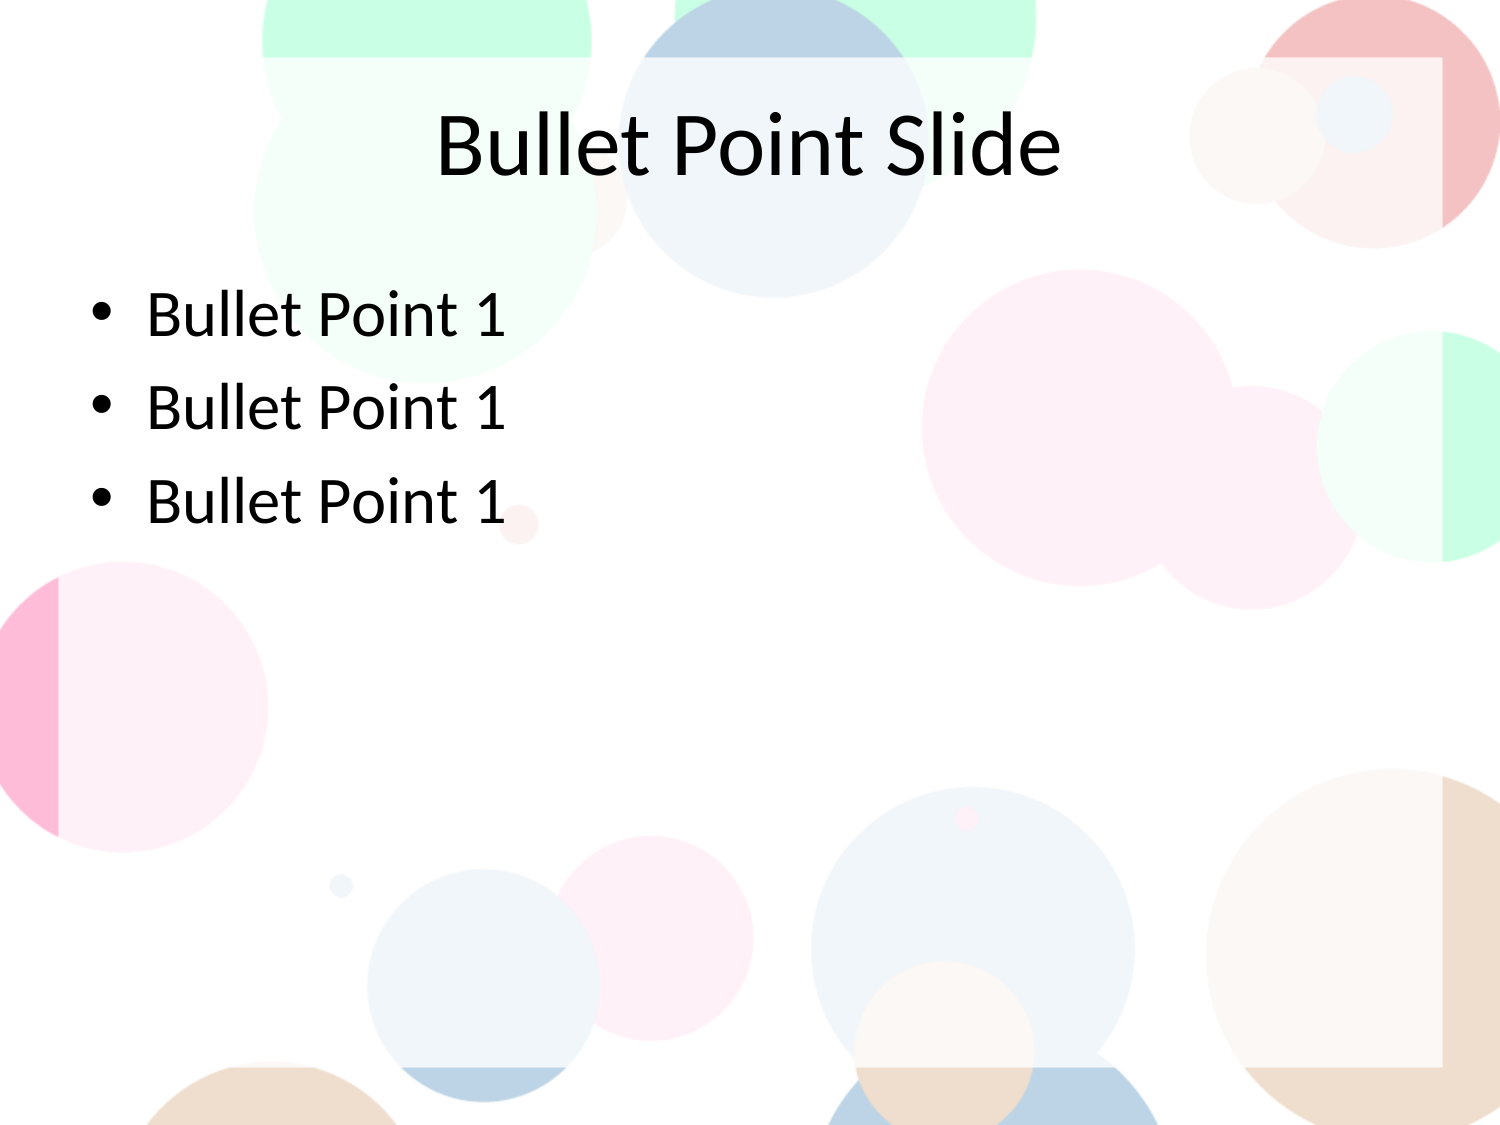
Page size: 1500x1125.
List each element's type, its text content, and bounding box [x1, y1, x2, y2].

list Bullet Point 1 Bullet Point 1 Bullet Point 1 [75, 262, 1425, 1005]
title Bullet Point Slide [75, 45, 1425, 233]
picture [0, 0, 1500, 1125]
